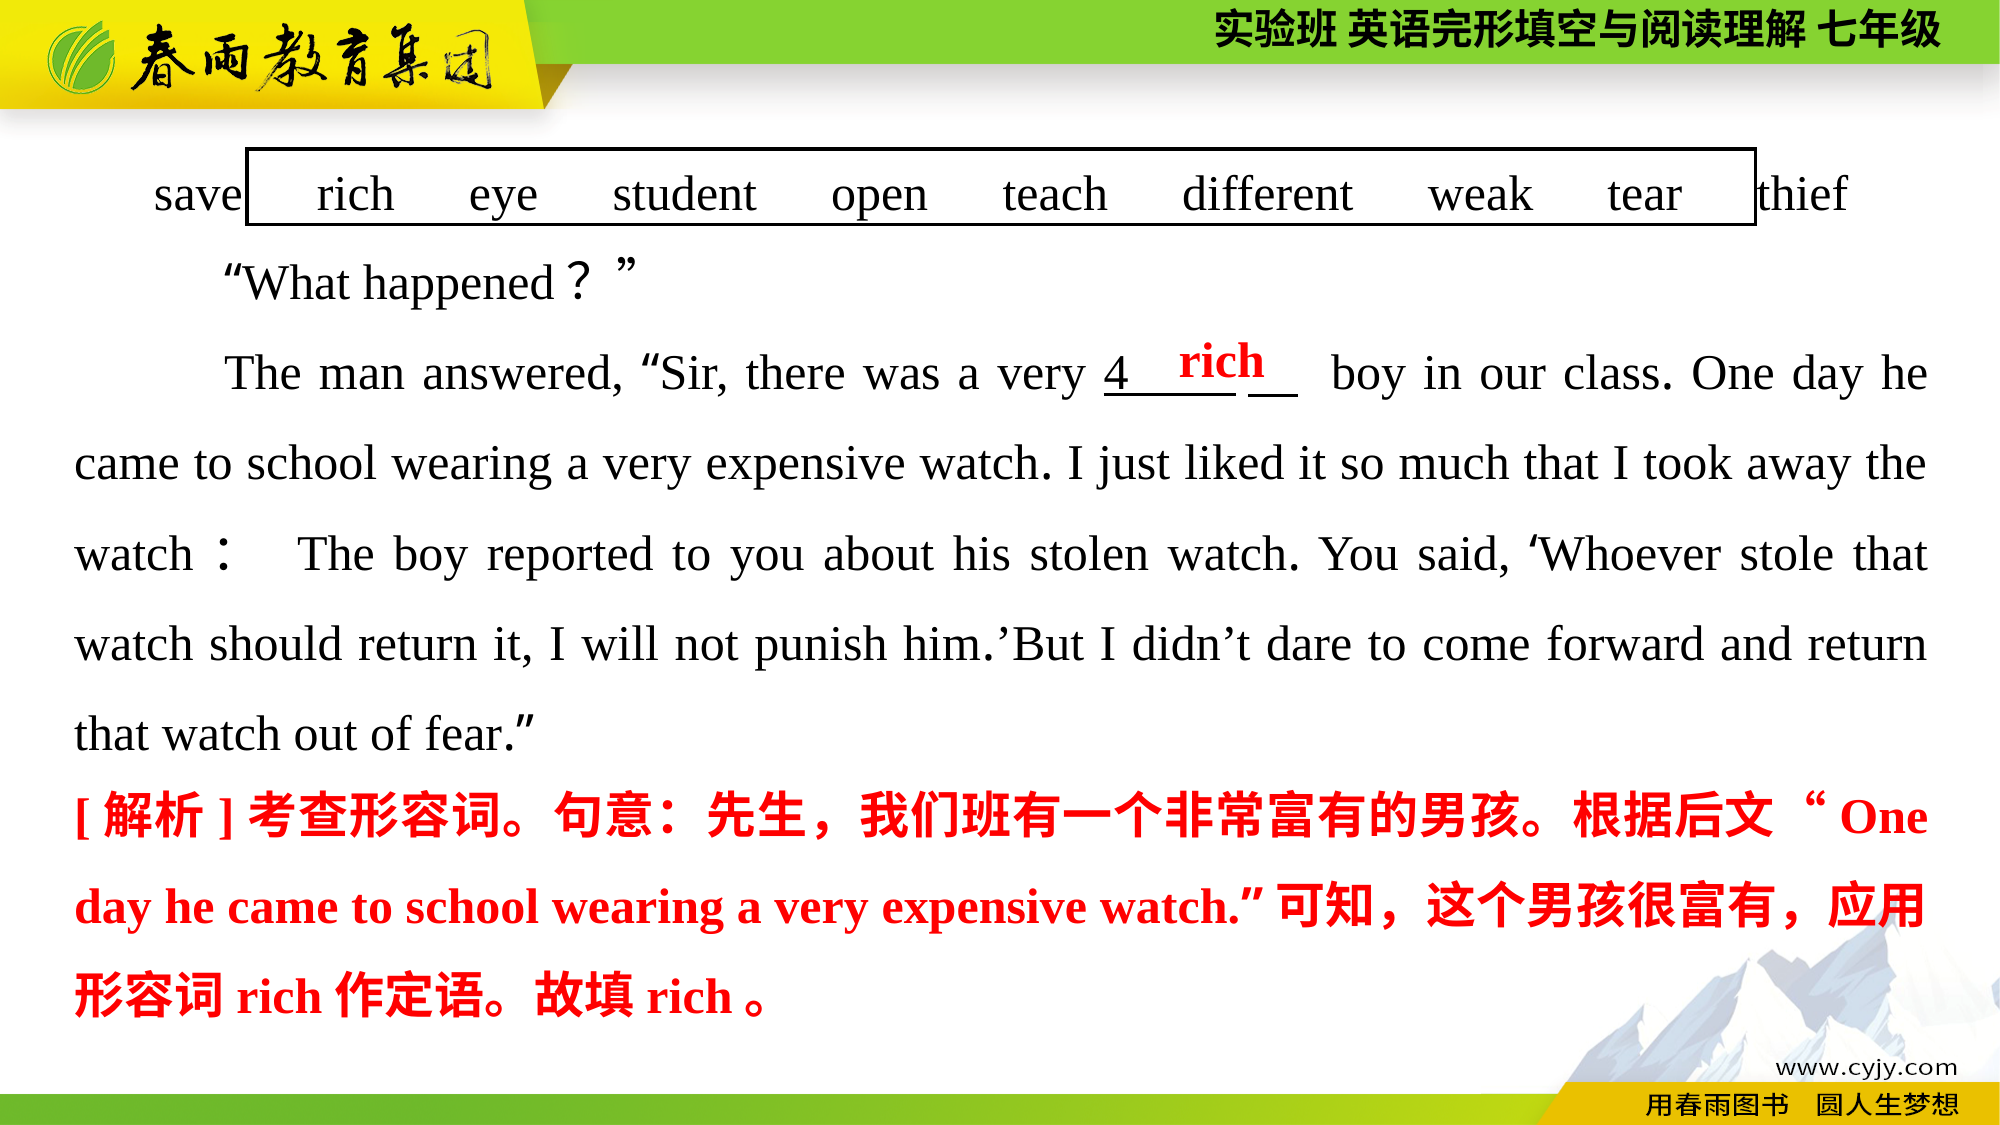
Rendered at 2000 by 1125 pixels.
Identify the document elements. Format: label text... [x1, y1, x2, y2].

text_box [解析]考查形容词。句意：先生，我们班有一个非常富有的男孩。根据后文“One day he came to school wearing a very expensive watch.”可知，这个男孩很富有，应用形容词rich作定语。故填rich。 [59, 745, 1944, 1031]
list save rich eye student open teach different weak tear thief “What happened？” The man answered, “Sir, there was a very 4 boy in our class. One day he came to school wearing a very expensive watch. I just liked it so much that I took away the watch： The boy reported to you about his stolen watch. You said, ‘Whoever stole that watch should return it, I will not punish him.’But I didn’t dare to come forward and return that watch out of fear.” [59, 122, 1944, 745]
text_box [246, 148, 1756, 225]
picture [0, 0, 2000, 1125]
text_box rich [1163, 320, 1342, 396]
